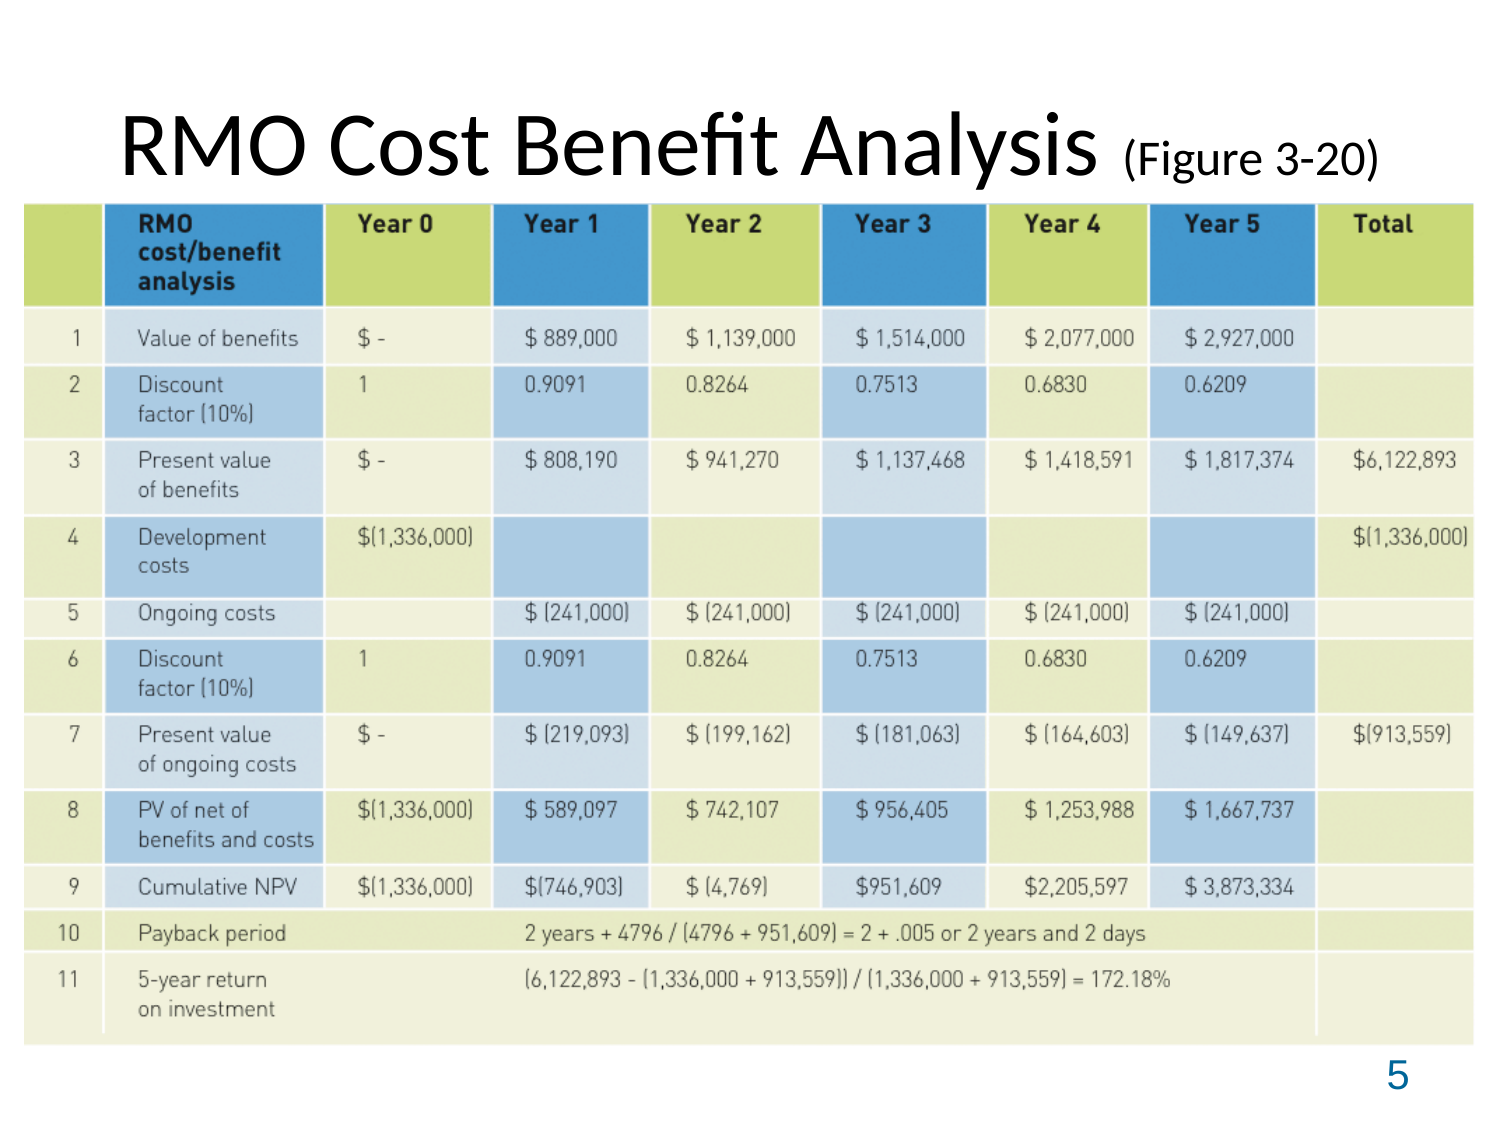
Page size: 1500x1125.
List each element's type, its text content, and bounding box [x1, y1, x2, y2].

slide_number 5 [1074, 1054, 1425, 1103]
title RMO Cost Benefit Analysis (Figure 3-20) [75, 45, 1425, 200]
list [24, 201, 1476, 1046]
